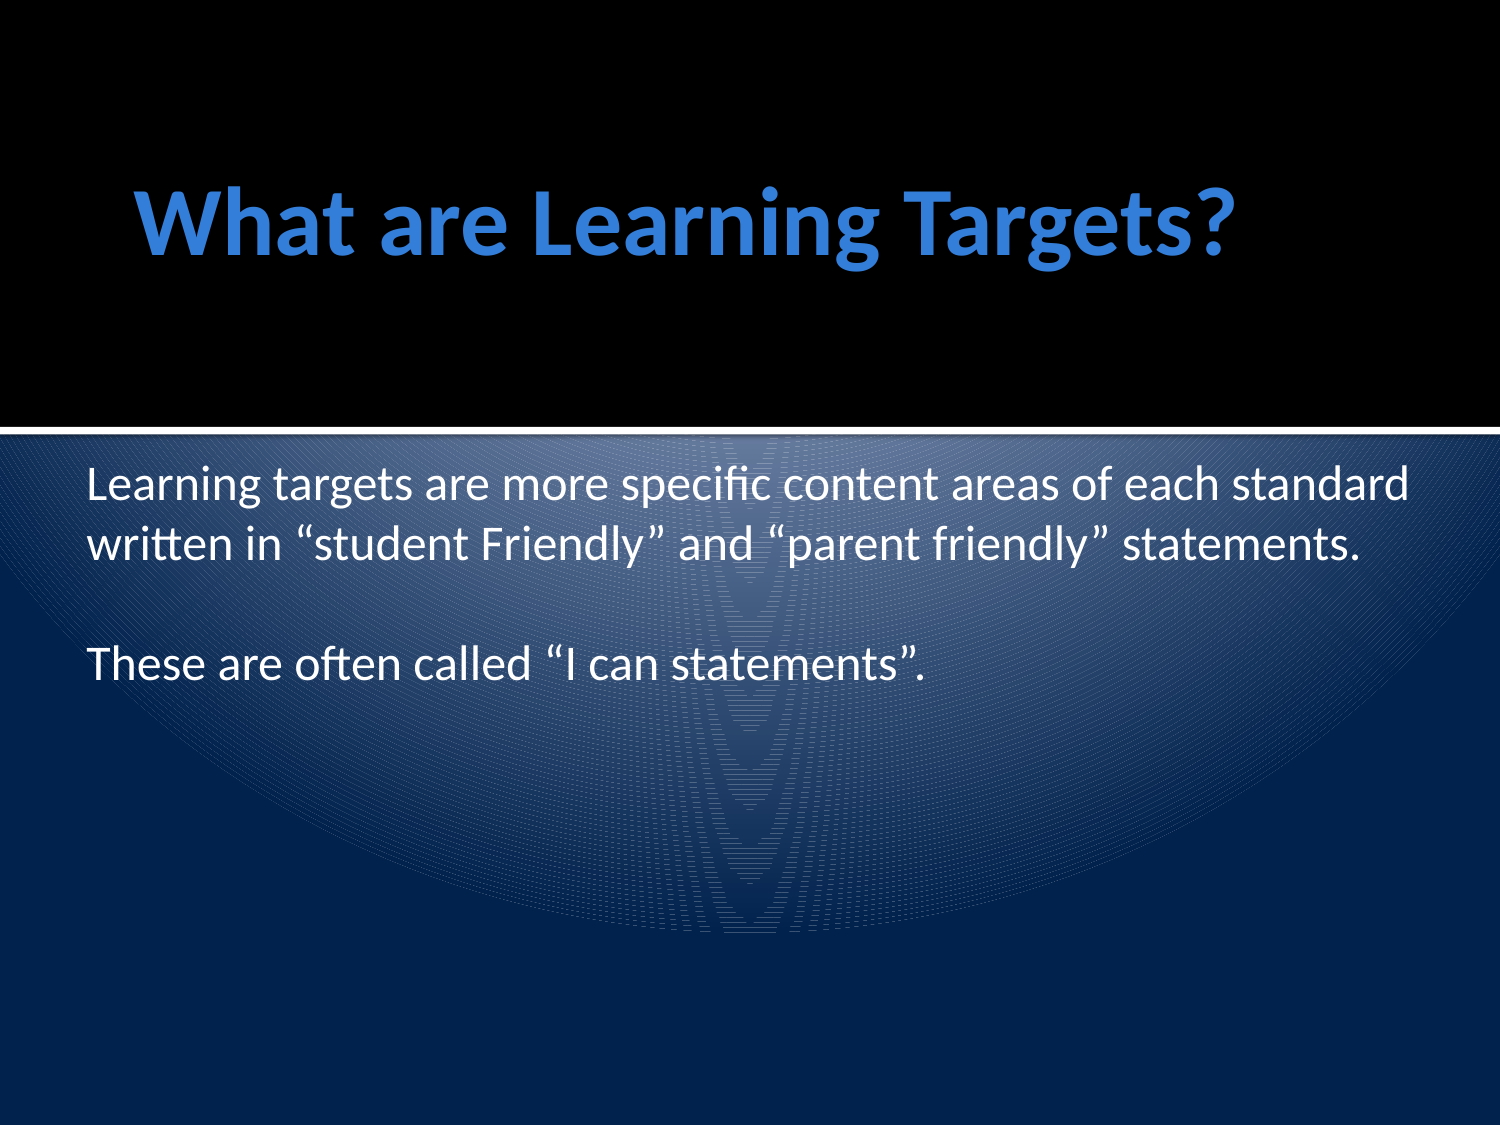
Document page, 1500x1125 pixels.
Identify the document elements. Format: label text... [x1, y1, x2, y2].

title What are Learning Targets? [118, 87, 1394, 275]
list Learning targets are more specific content areas of each standard written in “student Friendly” and “parent friendly” statements. These are often called “I can statements”. [62, 450, 1438, 1025]
